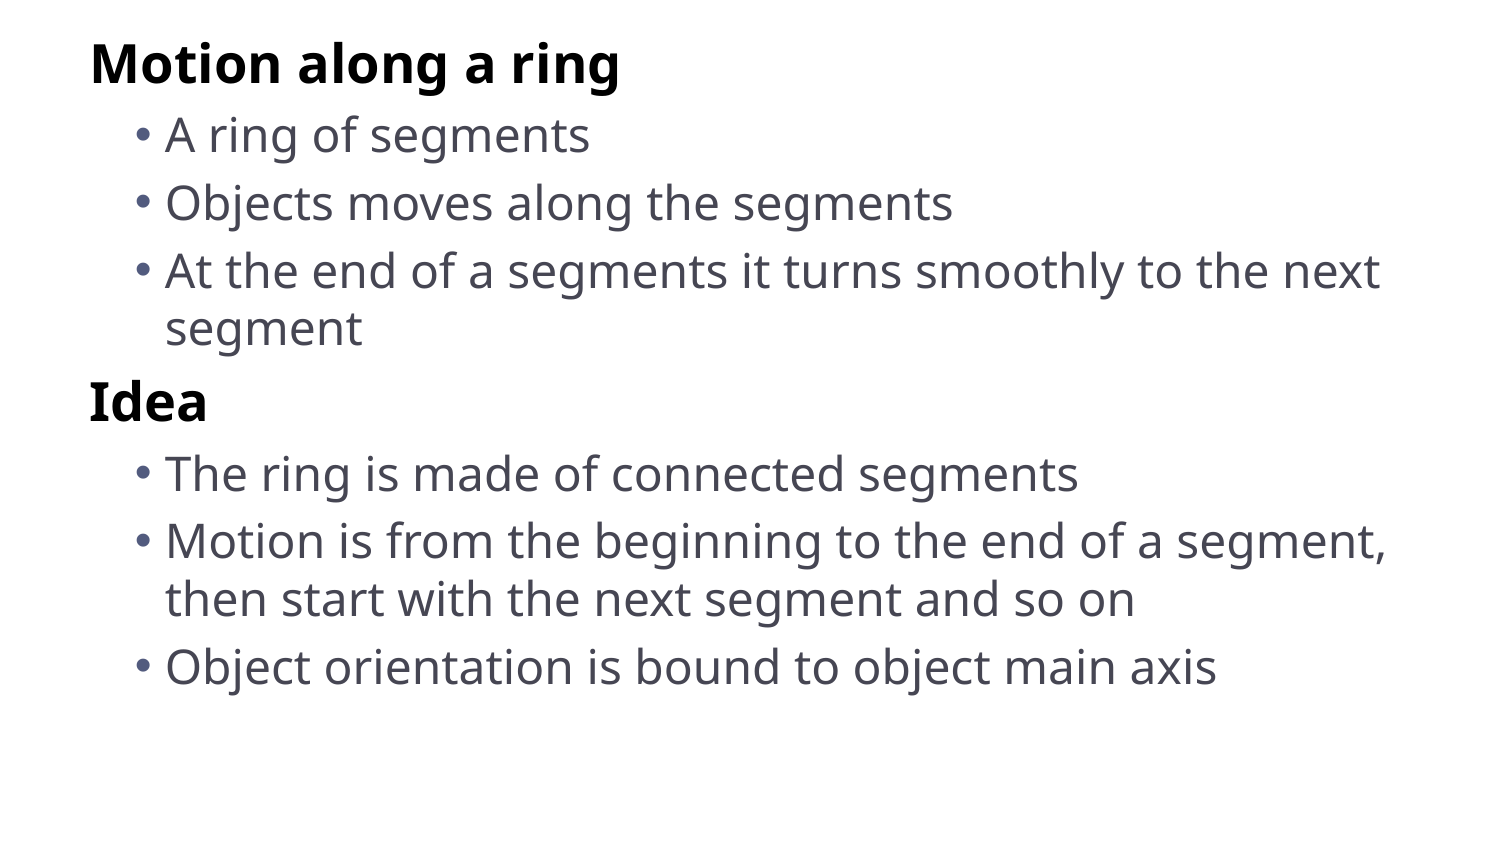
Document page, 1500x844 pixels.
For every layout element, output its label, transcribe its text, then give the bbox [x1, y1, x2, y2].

list Motion along a ring A ring of segments Objects moves along the segments At the end of a segments it turns smoothly to the next segment Idea The ring is made of connected segments Motion is from the beginning to the end of a segment, then start with the next segment and so on Object orientation is bound to object main axis [75, 21, 1475, 835]
